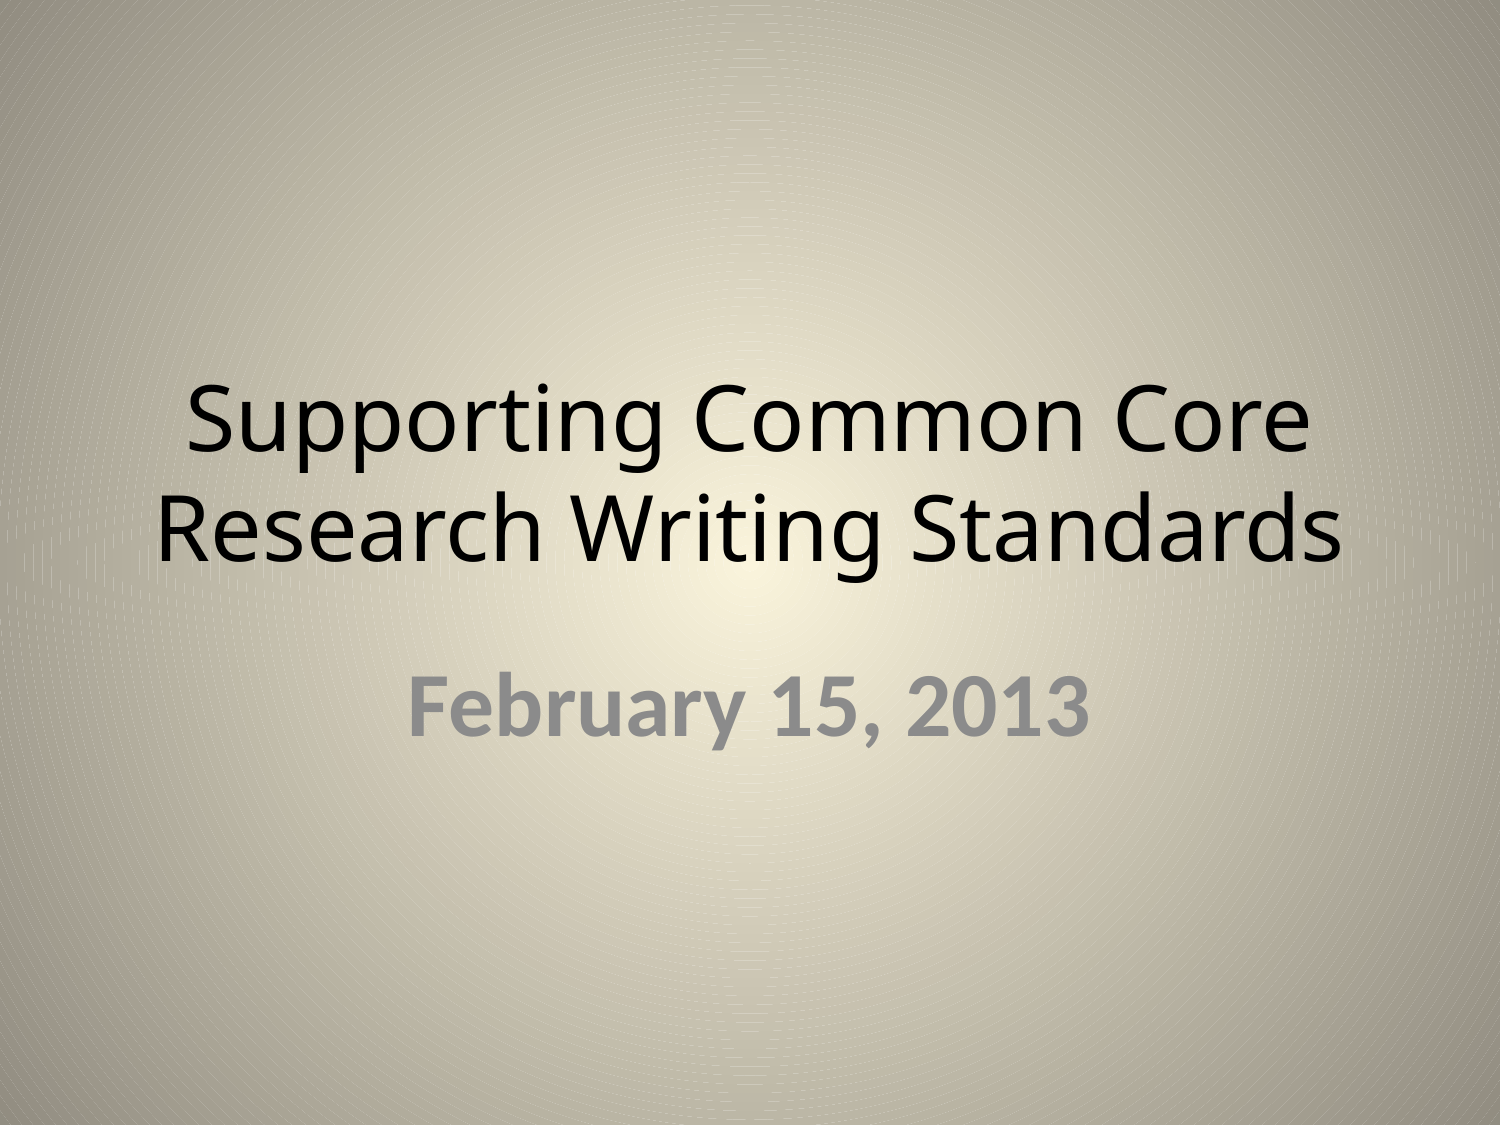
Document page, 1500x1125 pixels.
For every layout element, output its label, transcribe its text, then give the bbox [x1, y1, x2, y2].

subtitle February 15, 2013 [225, 637, 1275, 925]
title Supporting Common Core Research Writing Standards [112, 349, 1388, 591]
